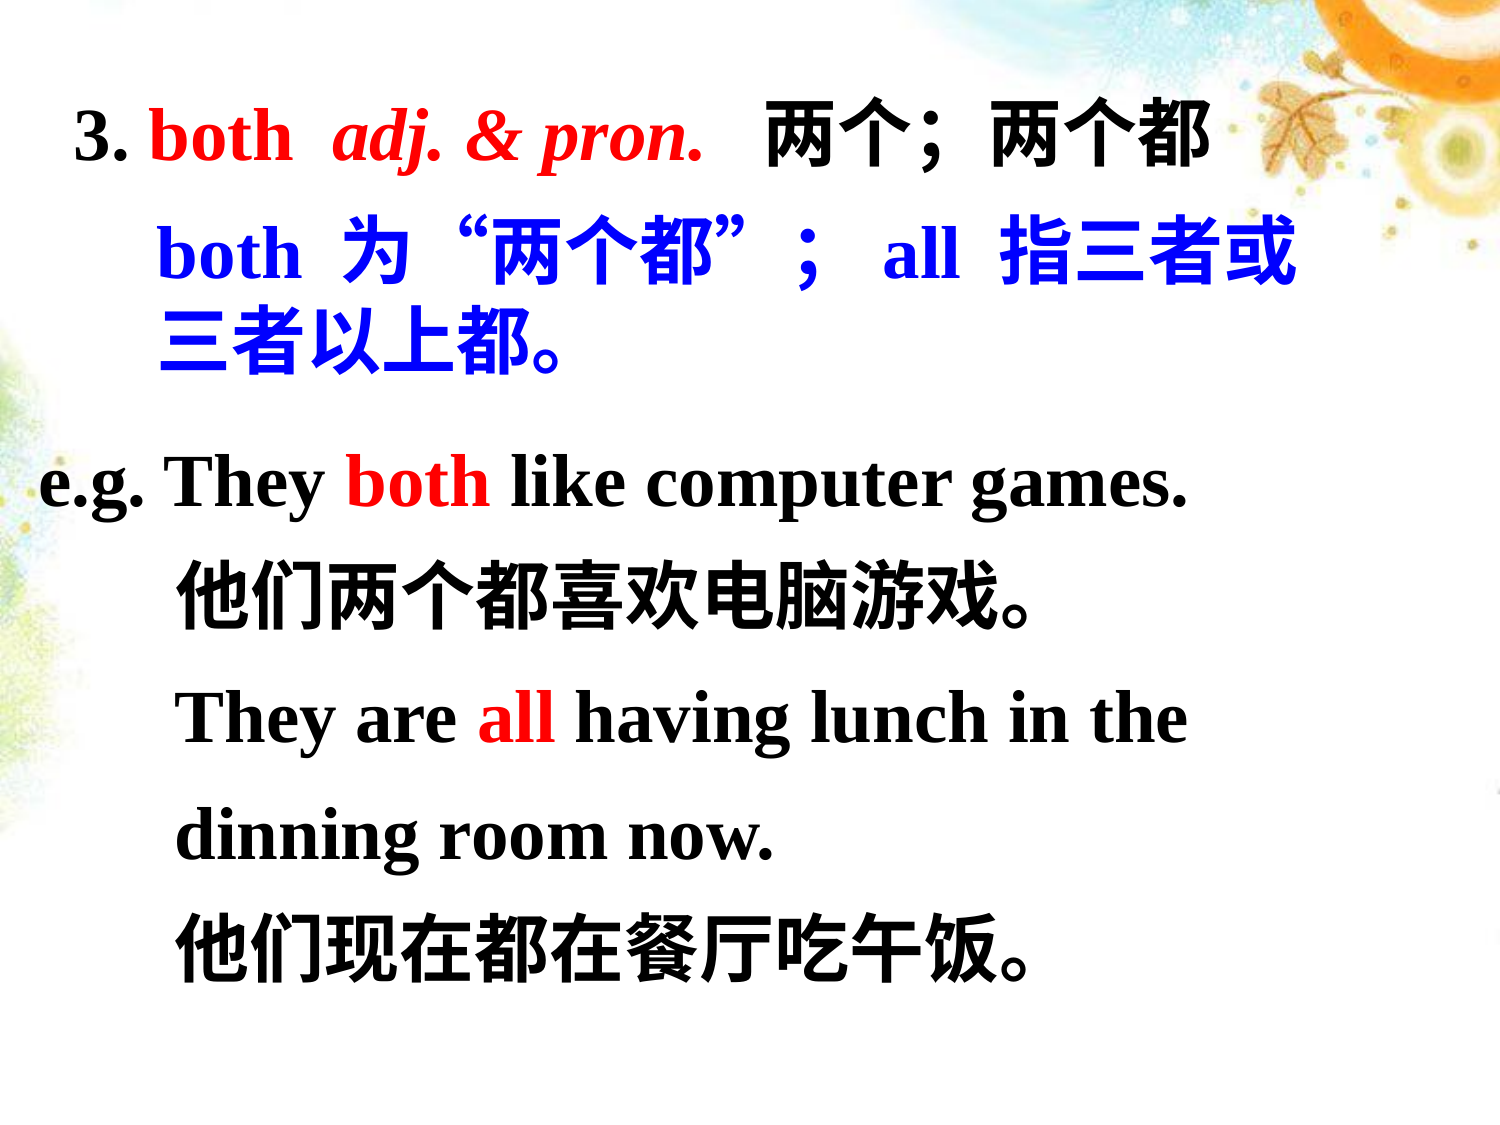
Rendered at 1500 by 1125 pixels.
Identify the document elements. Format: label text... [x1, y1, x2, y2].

text_box They are all having lunch in the dinning room now. 他们现在都在餐厅吃午饭。 [159, 633, 1265, 999]
text_box e.g. They both like computer games. 他们两个都喜欢电脑游戏。 [23, 397, 1276, 646]
picture [0, 0, 1500, 1125]
text_box both 为“两个都”；all 指三者或三者以上都。 [142, 196, 1359, 392]
text_box 3. both adj. & pron. 两个；两个都 [59, 78, 1412, 183]
